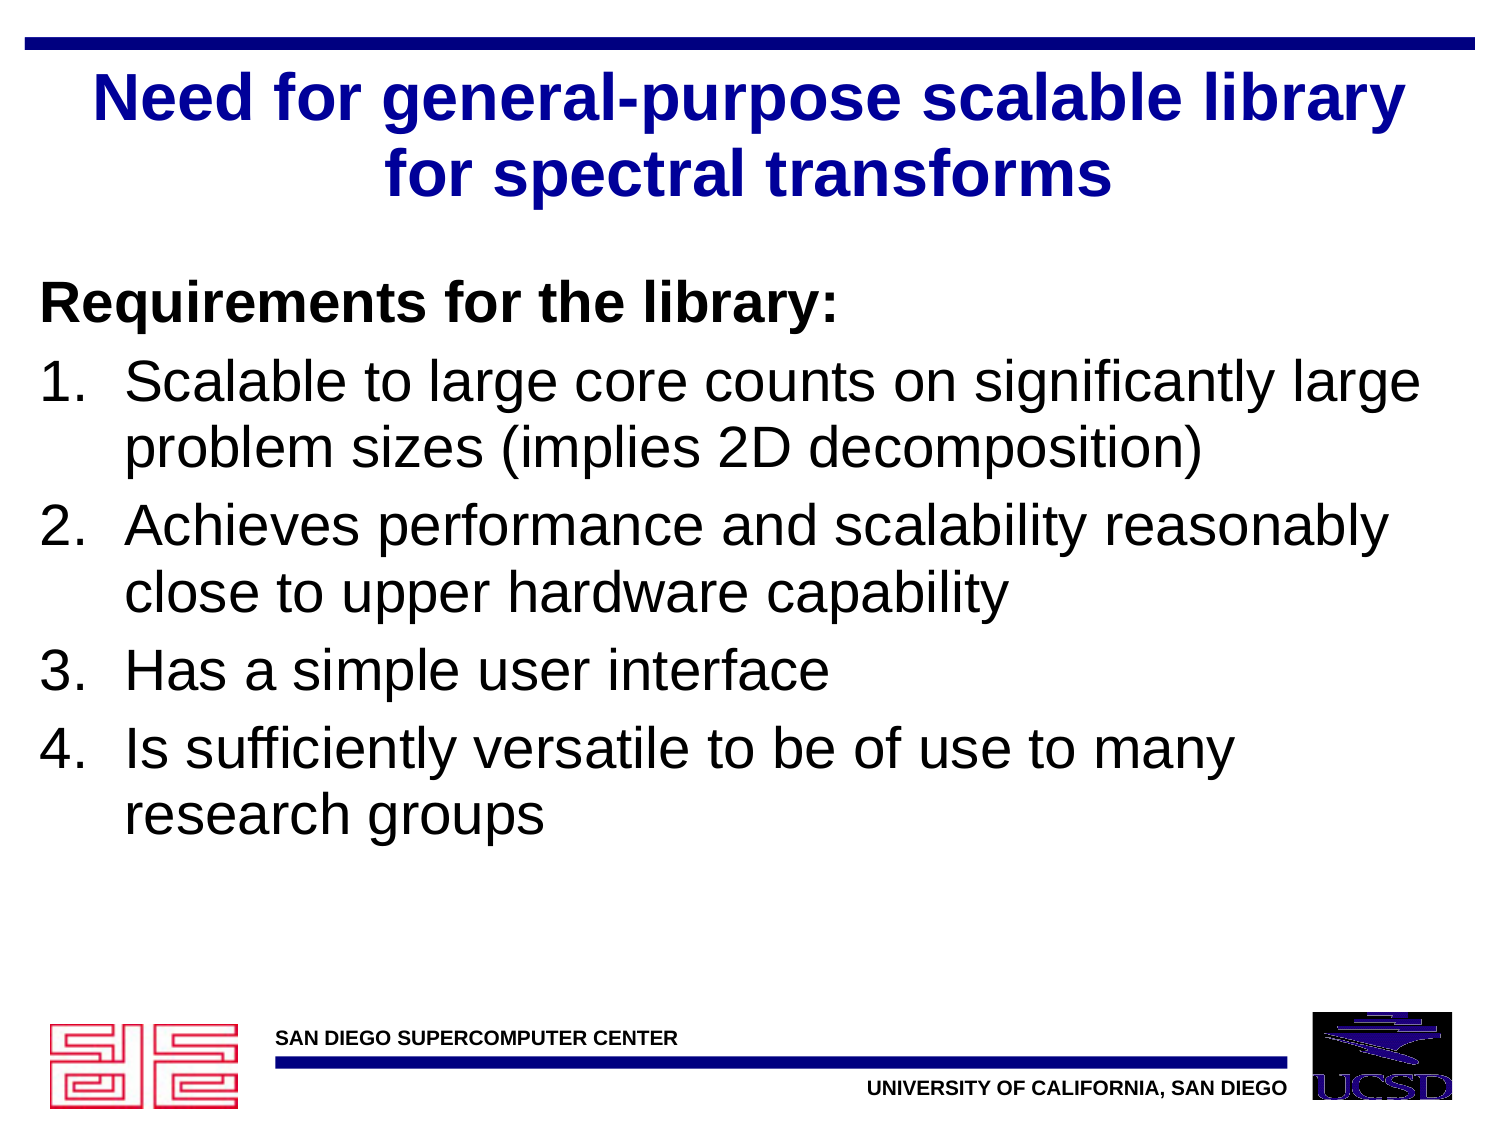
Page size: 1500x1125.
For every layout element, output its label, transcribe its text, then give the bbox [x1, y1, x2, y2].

list Requirements for the library: Scalable to large core counts on significantly large problem sizes (implies 2D decomposition) Achieves performance and scalability reasonably close to upper hardware capability Has a simple user interface Is sufficiently versatile to be of use to many research groups [24, 261, 1476, 1013]
picture [50, 1024, 238, 1109]
title Need for general-purpose scalable library for spectral transforms [24, 49, 1476, 222]
